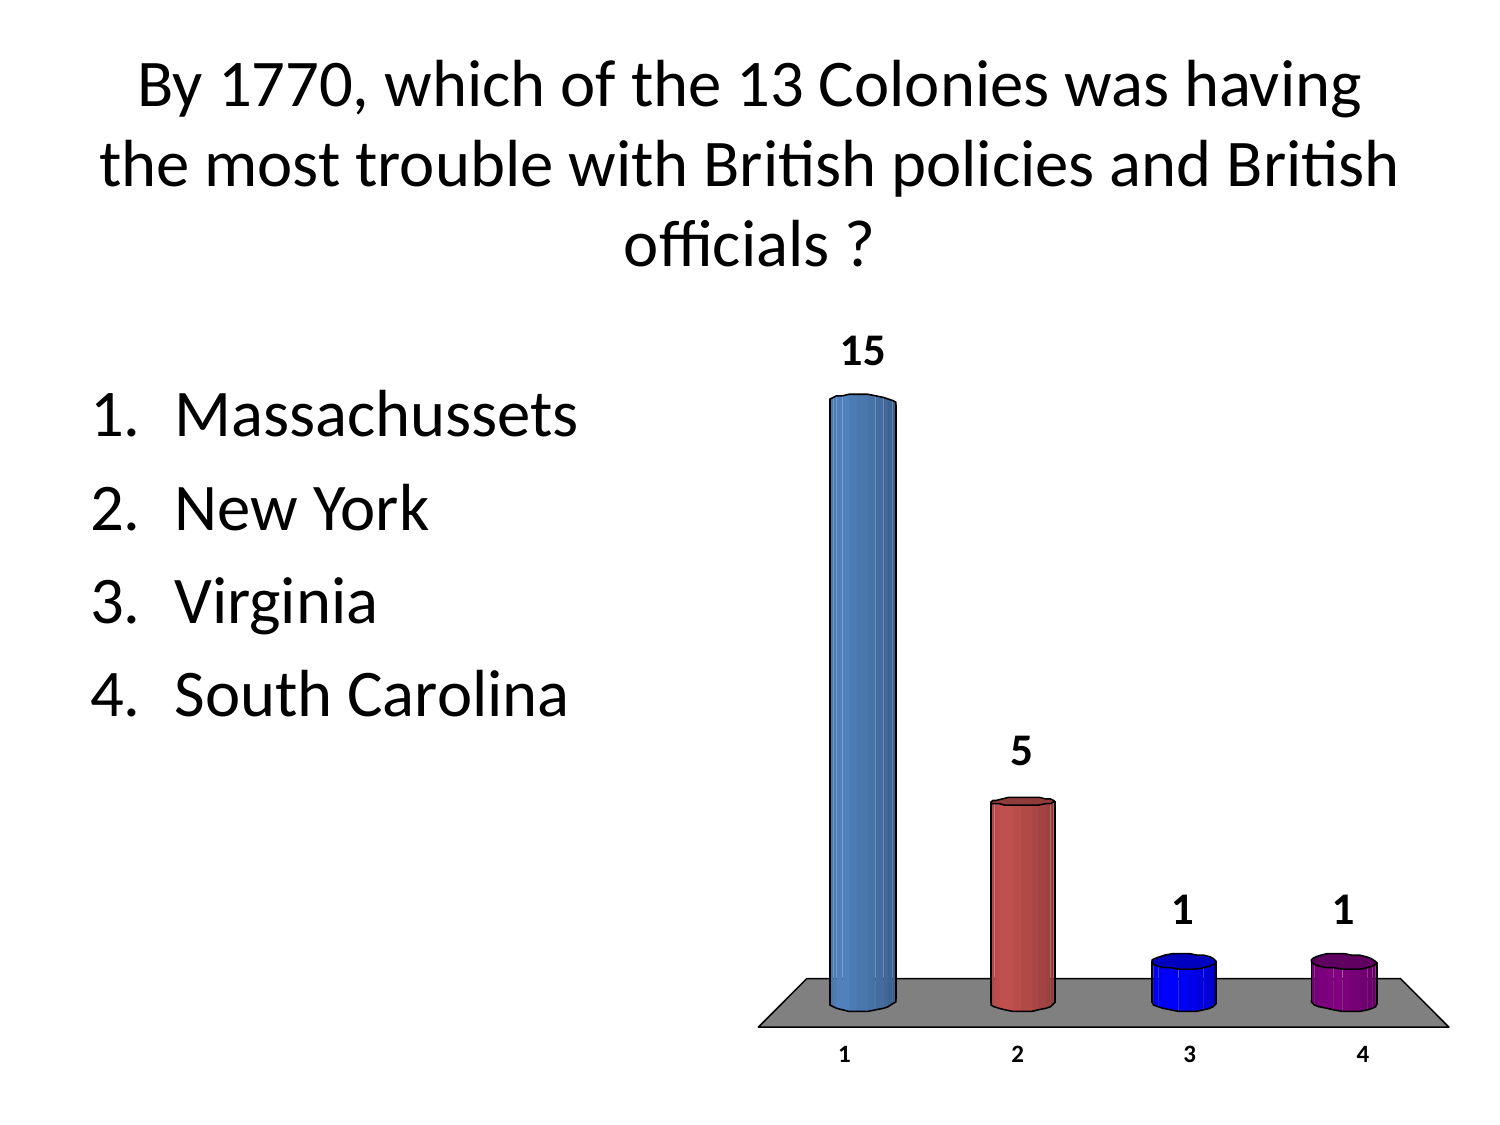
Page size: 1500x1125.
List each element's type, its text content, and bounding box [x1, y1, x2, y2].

list Massachussets New York Virginia South Carolina [75, 362, 734, 900]
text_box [739, 270, 1490, 1115]
title By 1770, which of the 13 Colonies was having the most trouble with British policies and British officials ? [75, 45, 1425, 275]
